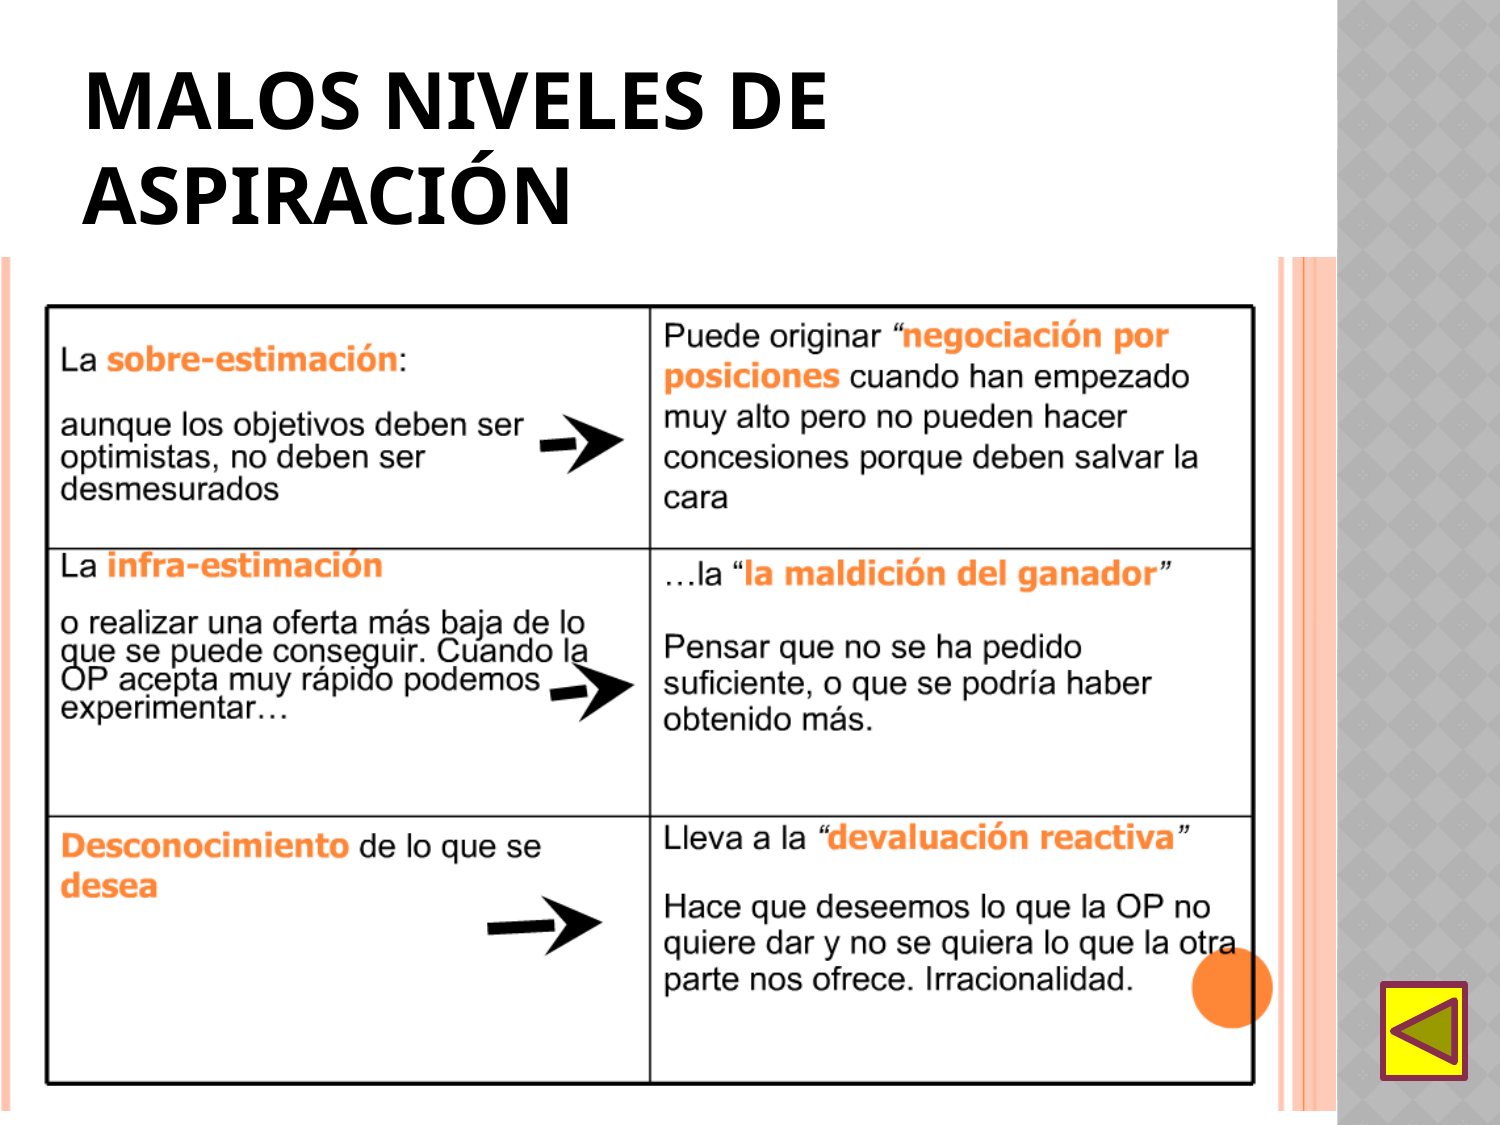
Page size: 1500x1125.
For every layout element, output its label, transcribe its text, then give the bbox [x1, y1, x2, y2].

picture [0, 257, 1337, 1111]
title MALOS NIVELES DE ASPIRACIÓN [75, 52, 1263, 240]
text_box [1380, 981, 1468, 1081]
